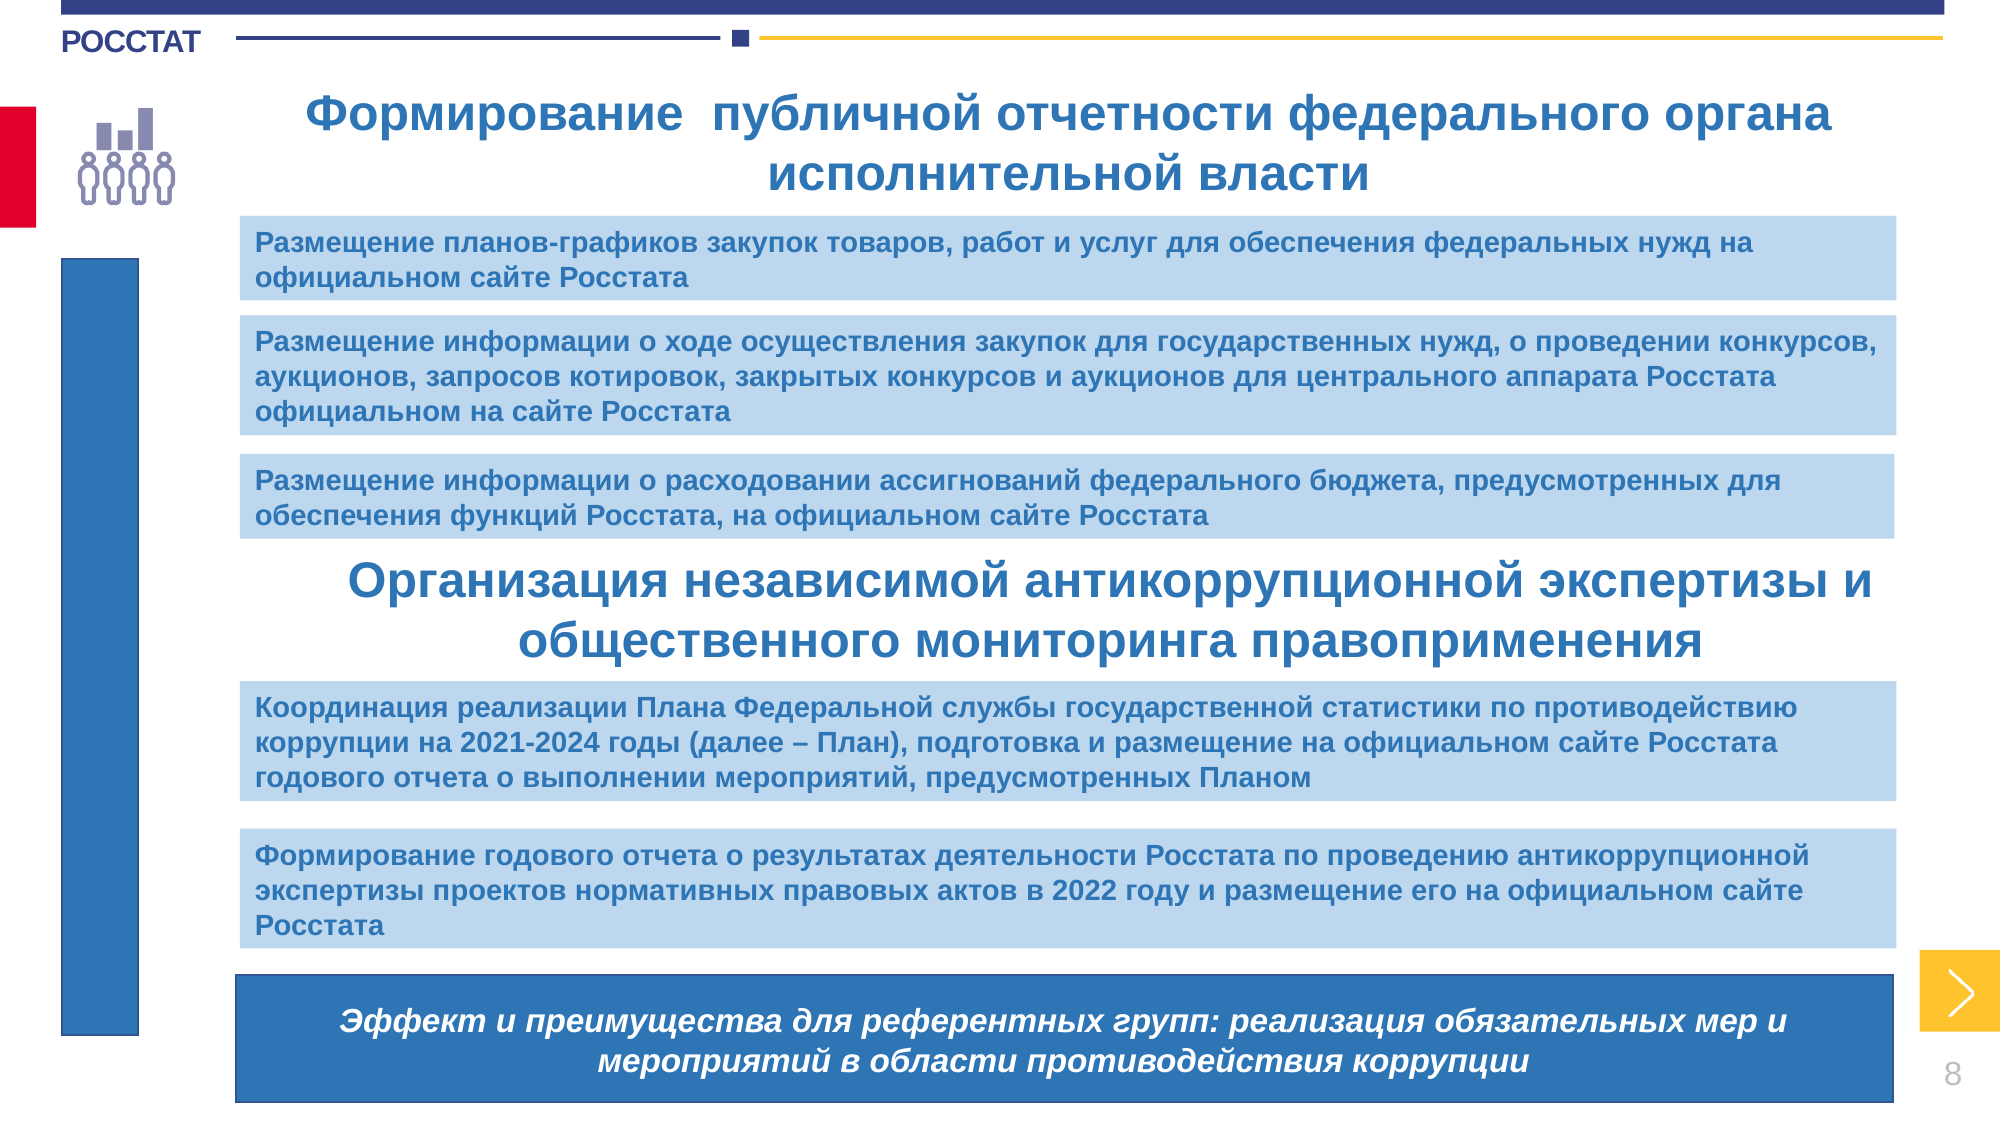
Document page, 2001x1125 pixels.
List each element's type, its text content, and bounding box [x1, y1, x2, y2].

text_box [1919, 949, 2000, 1032]
text_box Организация независимой антикоррупционной экспертизы и общественного мониторинга правоприменения [229, 539, 1993, 658]
text_box Размещение информации о расходовании ассигнований федерального бюджета, предусмотренных для обеспечения функций Росстата, на официальном сайте Росстата [239, 453, 1895, 539]
text_box [61, 258, 139, 1036]
picture [69, 104, 181, 222]
text_box Размещение информации о ходе осуществления закупок для государственных нужд, о проведении конкурсов, аукционов, запросов котировок, закрытых конкурсов и аукционов для центрального аппарата Росстата официальном на сайте Росстата [239, 315, 1897, 436]
text_box Координация реализации Плана Федеральной службы государственной статистики по противодействию коррупции на 2021-2024 годы (далее – План), подготовка и размещение на официальном сайте Росстата годового отчета о выполнении мероприятий, предусмотренных Планом [239, 681, 1897, 801]
slide_number 8 [1894, 1042, 1978, 1103]
text_box Размещение планов-графиков закупок товаров, работ и услуг для обеспечения федеральных нужд на официальном сайте Росстата [239, 215, 1897, 301]
list Формирование публичной отчетности федерального органа исполнительной власти [187, 73, 1951, 191]
text_box Эффект и преимущества для референтных групп: реализация обязательных мер и мероприятий в области противодействия коррупции [235, 974, 1894, 1103]
text_box Формирование годового отчета о результатах деятельности Росстата по проведению антикоррупционной экспертизы проектов нормативных правовых актов в 2022 году и размещение его на официальном сайте Росстата [239, 828, 1897, 949]
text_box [236, 29, 1943, 73]
